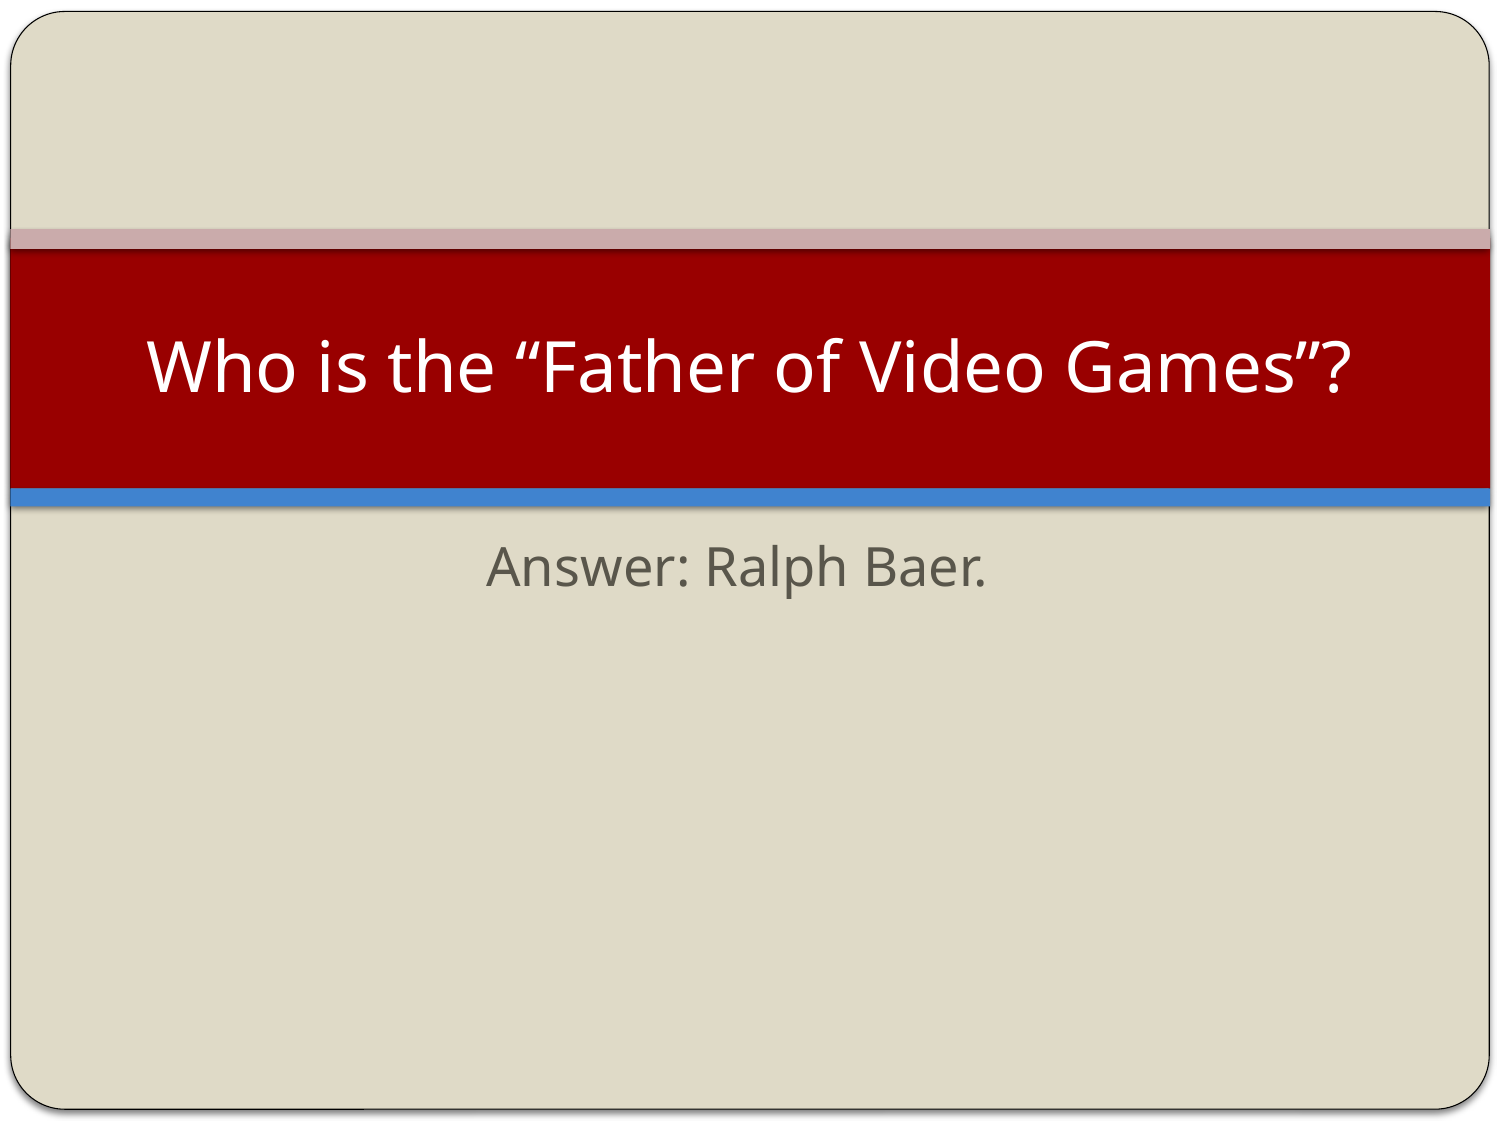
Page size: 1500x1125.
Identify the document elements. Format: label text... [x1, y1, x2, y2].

title Who is the “Father of Video Games”? [75, 247, 1425, 489]
subtitle Answer: Ralph Baer. [212, 525, 1263, 788]
